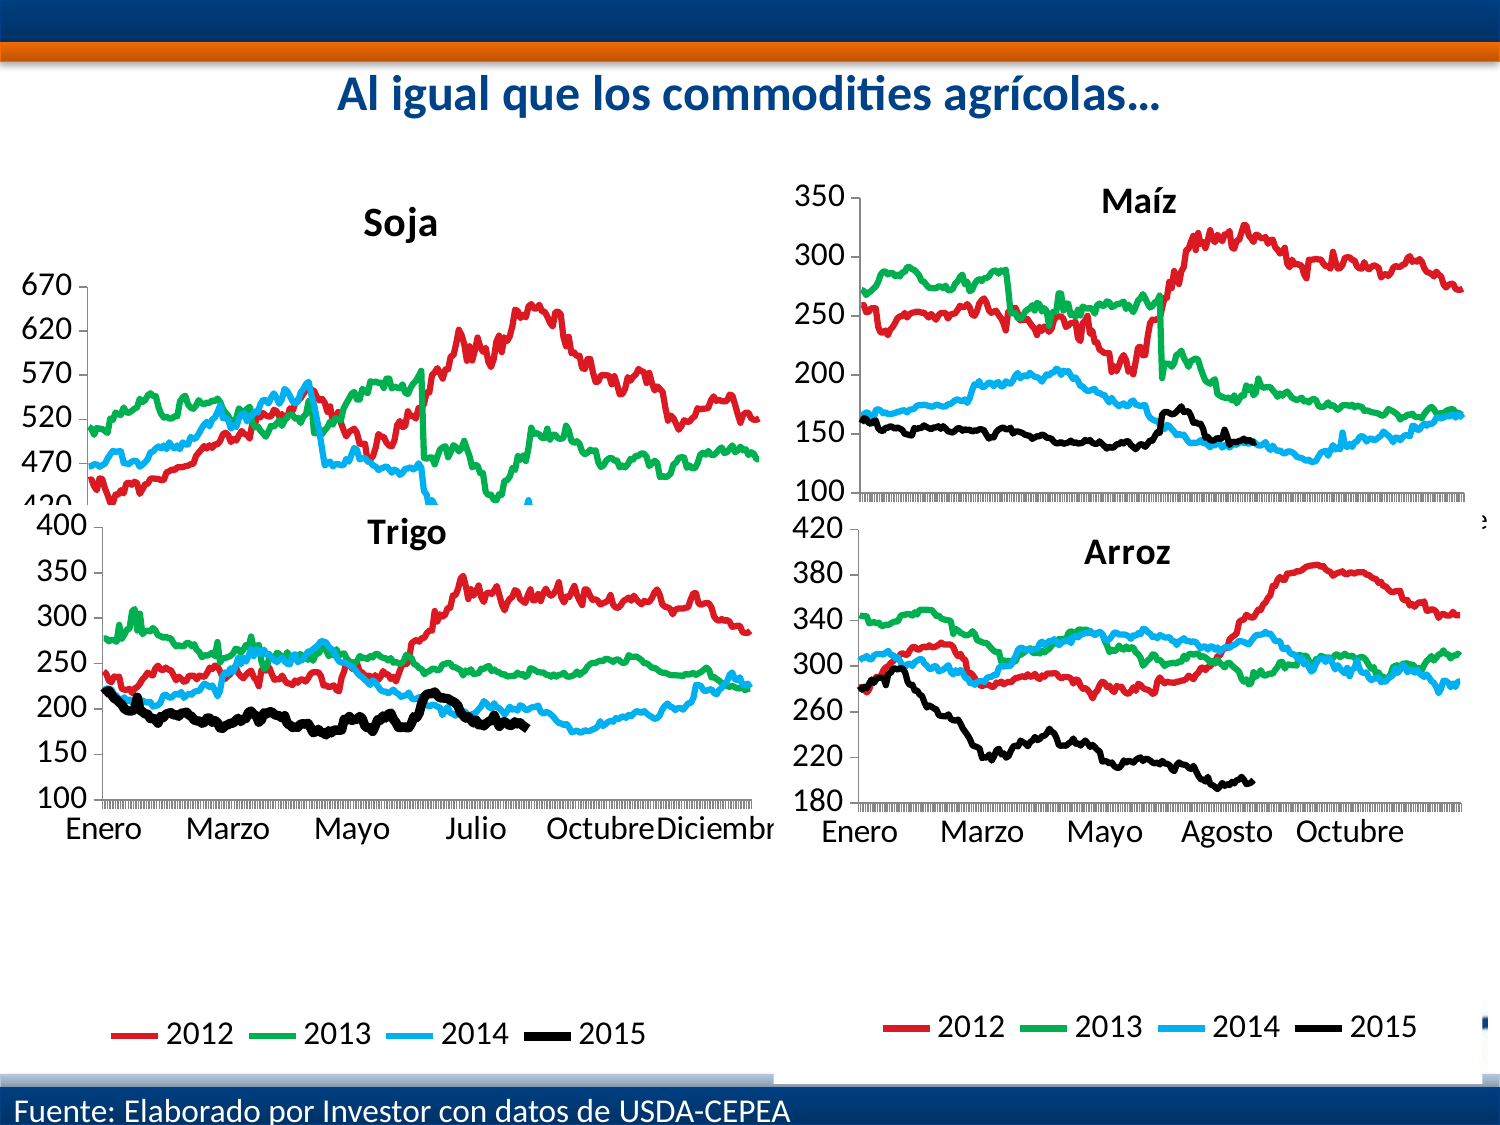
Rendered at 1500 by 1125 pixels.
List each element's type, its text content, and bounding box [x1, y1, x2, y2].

text_box Al igual que los commodities agrícolas… [0, 52, 1500, 136]
text_box Fuente: Elaborado por Investor con datos de USDA-CEPEA [0, 1082, 1136, 1125]
picture [1483, 999, 1488, 1065]
chart [4, 174, 1500, 1085]
